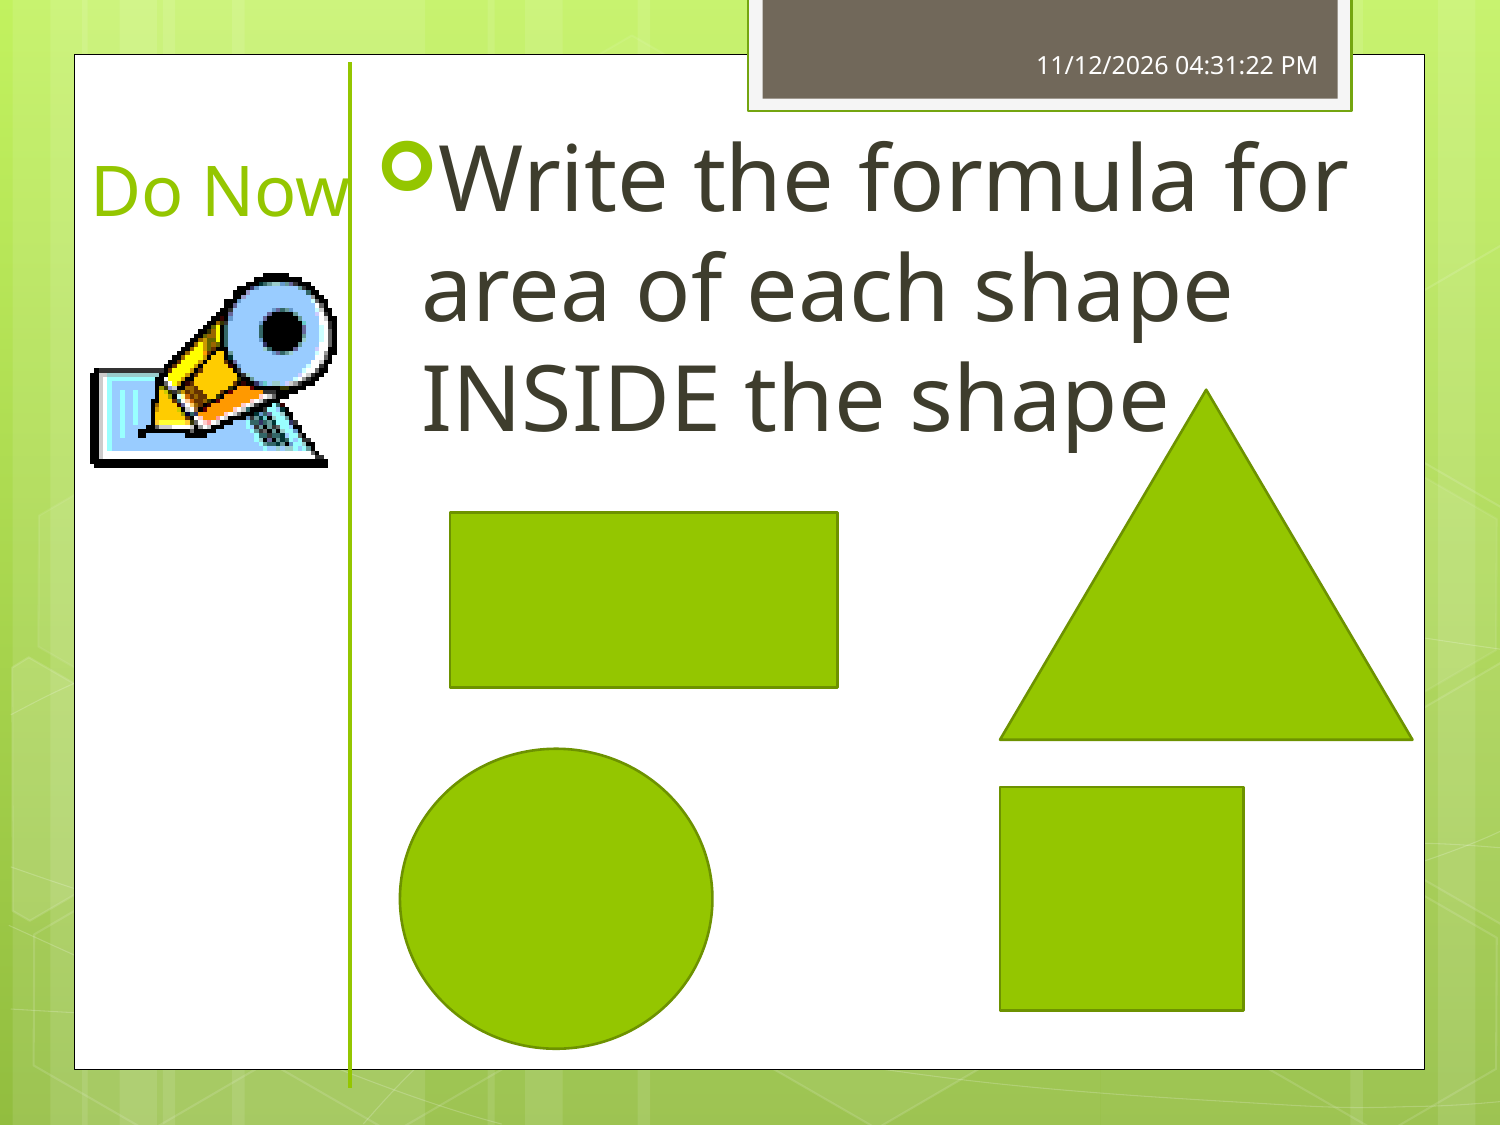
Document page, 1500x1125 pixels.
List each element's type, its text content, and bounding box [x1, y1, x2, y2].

picture [82, 174, 351, 478]
text_box [999, 786, 1245, 1012]
title Do Now [75, 137, 345, 238]
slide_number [983, 36, 1334, 97]
text_box [998, 388, 1414, 742]
text_box [398, 747, 714, 1051]
list Write the formula for area of each shape INSIDE the shape [354, 112, 1425, 1063]
text_box [449, 511, 839, 689]
